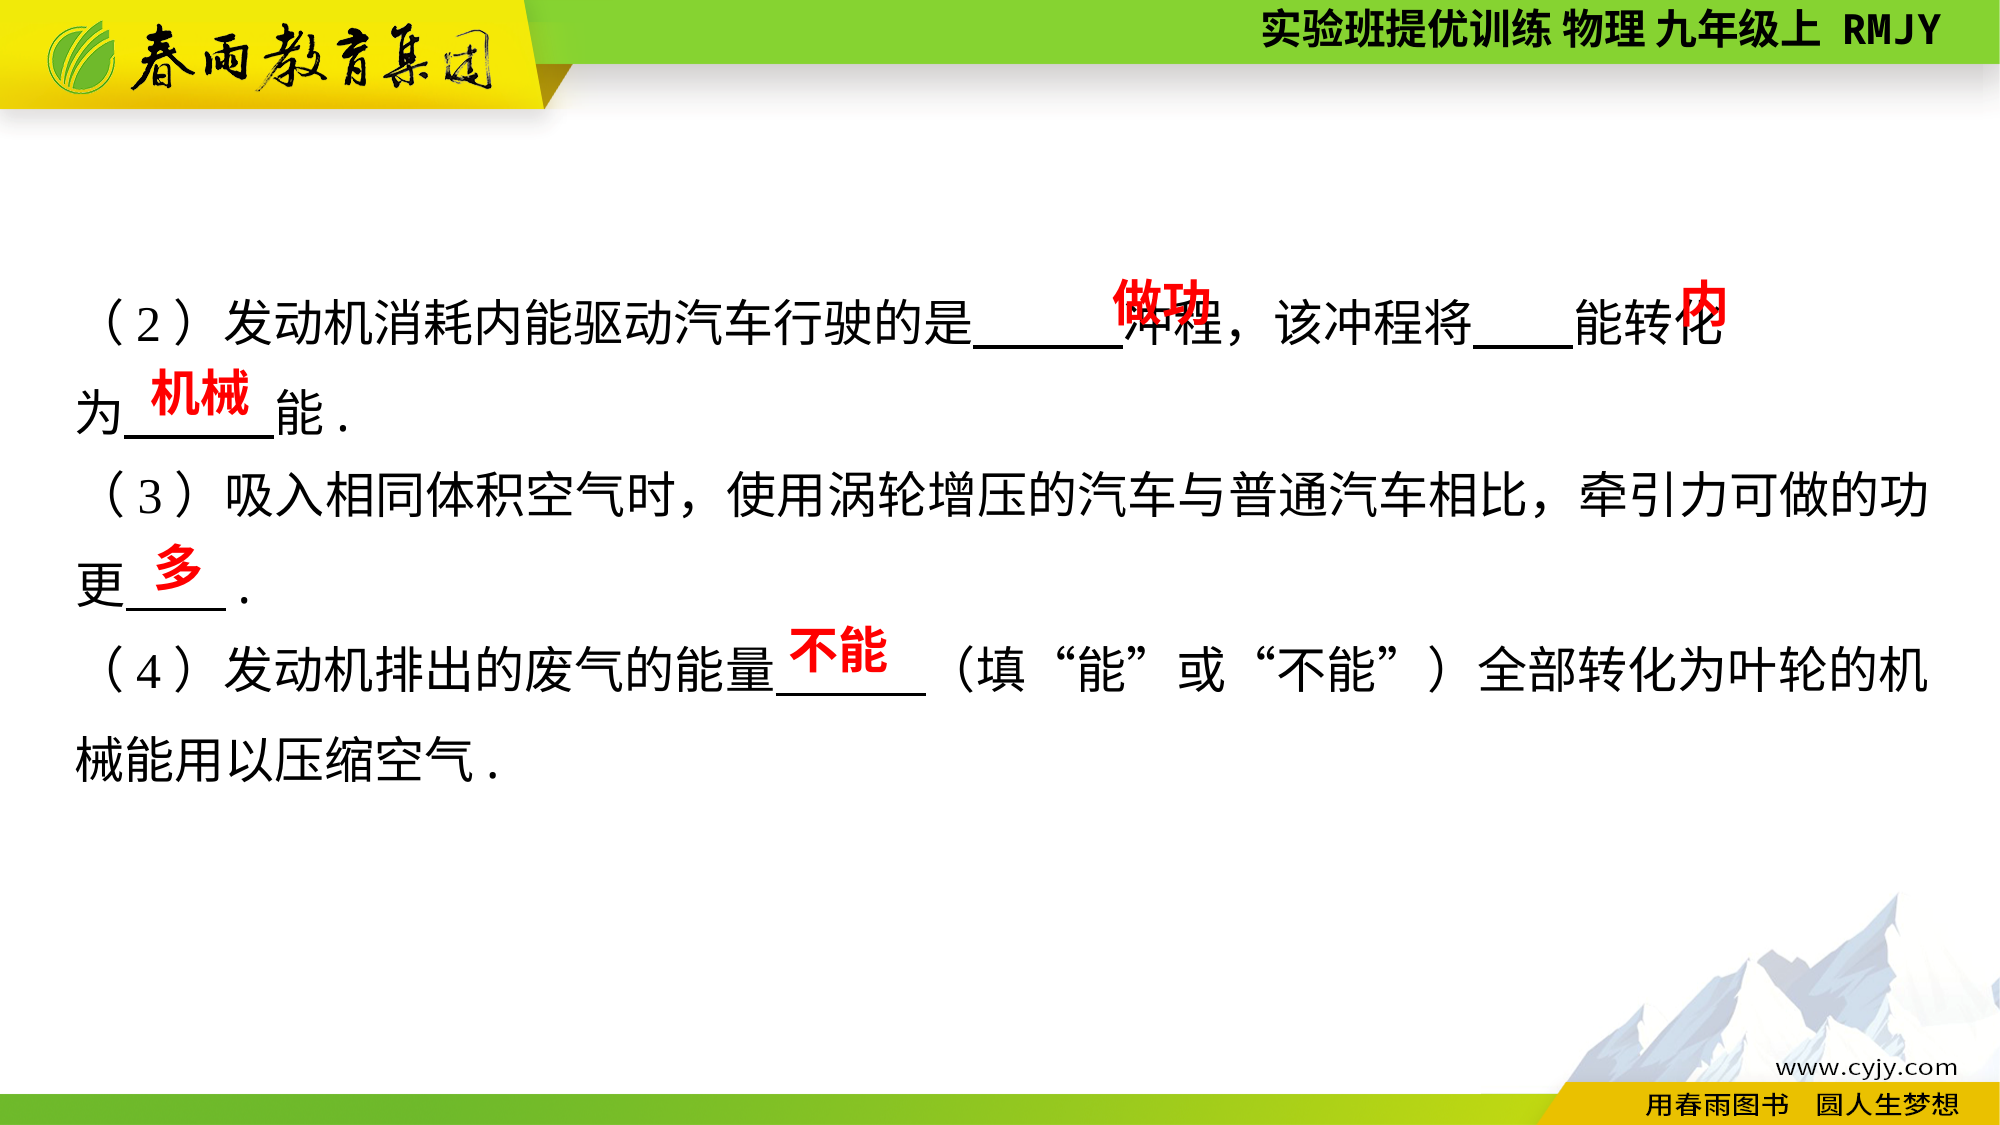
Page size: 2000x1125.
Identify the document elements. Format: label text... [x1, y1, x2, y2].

text_box 做功 [1098, 263, 1228, 339]
text_box （4）发动机排出的废气的能量 （填“能”或“不能”）全部转化为叶轮的机械能用以压缩空气. [59, 601, 1944, 797]
text_box （3）吸入相同体积空气时，使用涡轮增压的汽车与普通汽车相比，牵引力可做的功更 . [60, 426, 1945, 622]
text_box 不能 [773, 611, 904, 687]
list （2）发动机消耗内能驱动汽车行驶的是 冲程，该冲程将 能转化 为 能. [59, 253, 1944, 451]
text_box 多 [139, 528, 219, 604]
picture [0, 0, 2000, 1125]
text_box 机械 [135, 353, 265, 429]
text_box 内 [1664, 265, 1745, 340]
